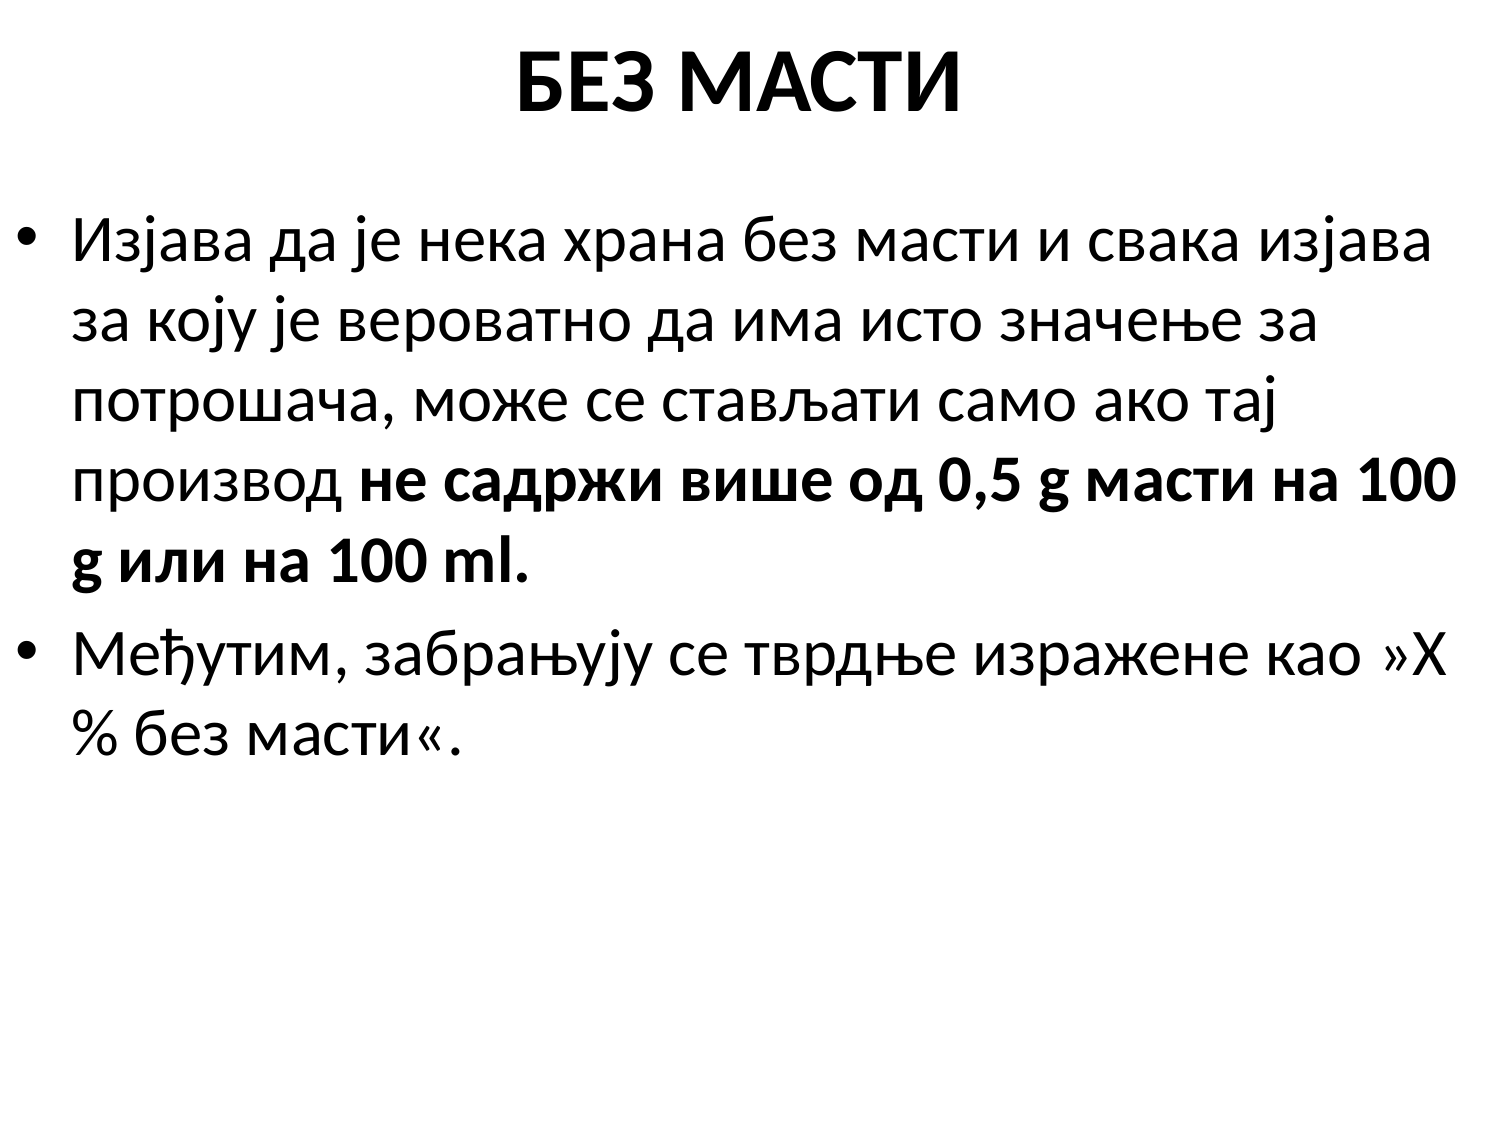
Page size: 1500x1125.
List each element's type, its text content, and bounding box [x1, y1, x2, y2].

list Изјава да је нека храна без масти и свака изјава за коју је вероватно да има исто значење за потрошача, може се стављати само ако тај производ не садржи више од 0,5 g масти на 100 g или на 100 ml. Међутим, забрањују се тврдње изражене као »X% без масти«. [0, 187, 1500, 1125]
title БЕЗ МАСТИ [0, 0, 1500, 150]
